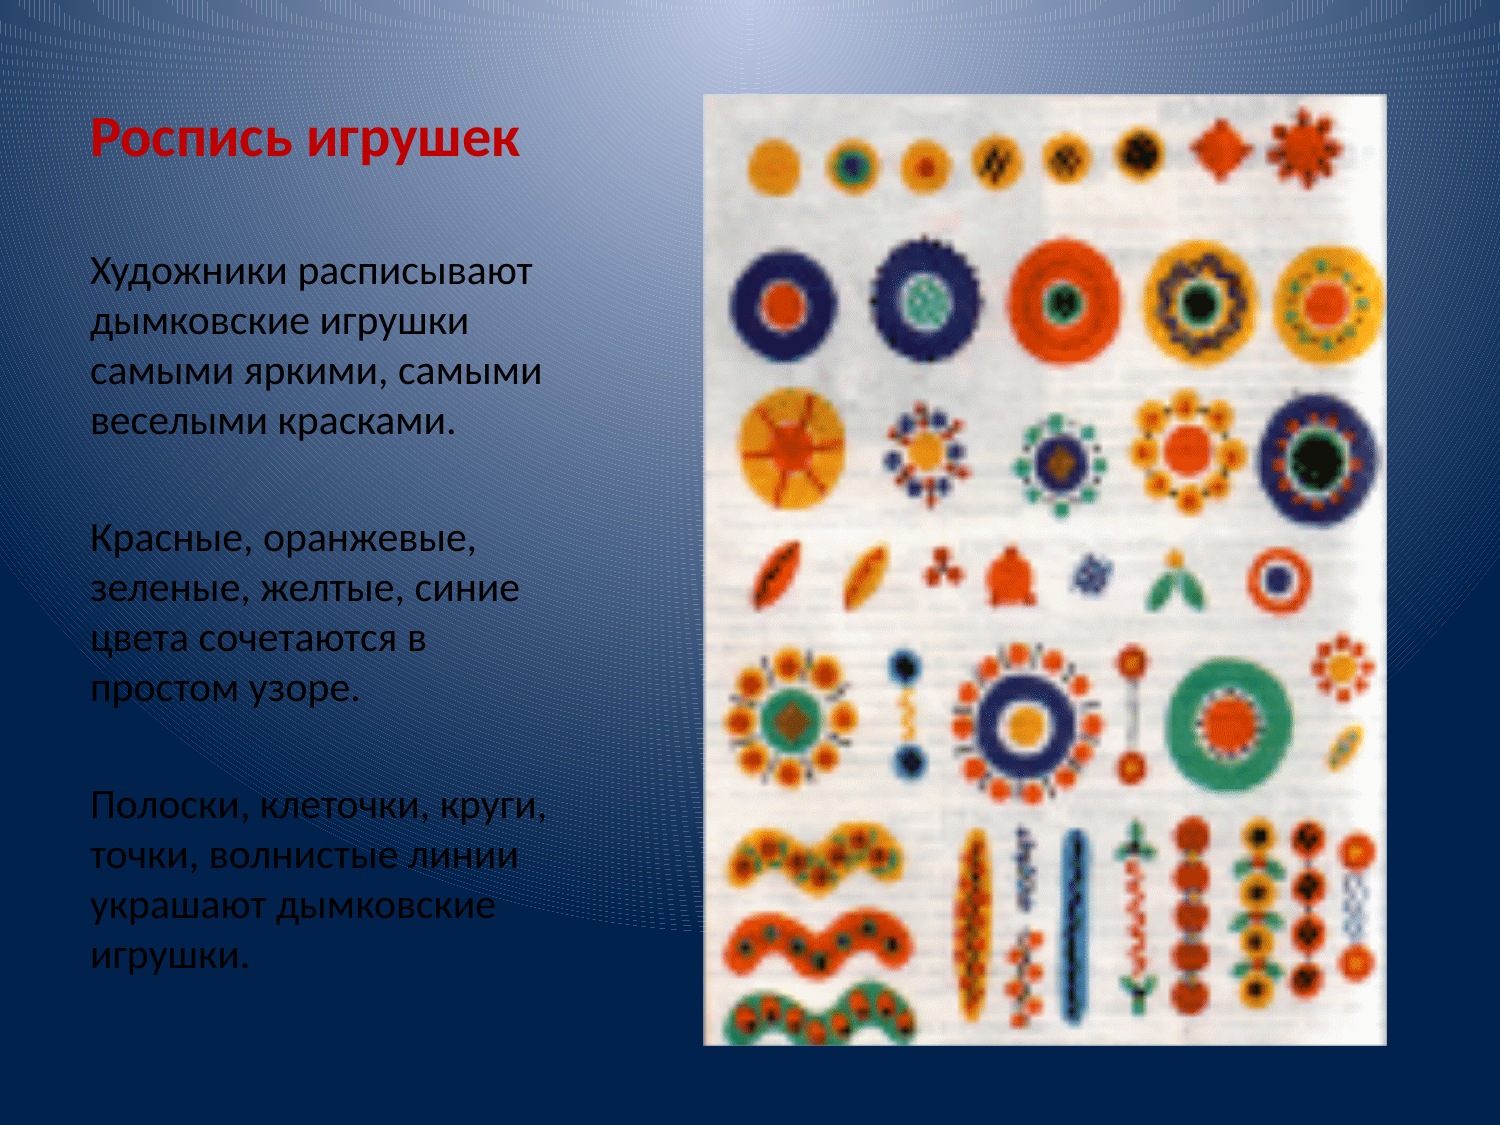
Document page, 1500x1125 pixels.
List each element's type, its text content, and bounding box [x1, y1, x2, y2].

picture [707, 97, 1386, 227]
list Художники расписывают дымковские игрушки самыми яркими, самыми веселыми красками. Красные, оранжевые, зеленые, желтые, синие цвета сочетаются в простом узоре. Полоски, клеточки, круги, точки, волнистые линии украшают дымковские игрушки. [75, 235, 569, 1005]
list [568, 227, 1500, 912]
title Роспись игрушек [75, 44, 569, 176]
picture [707, 912, 1386, 1044]
